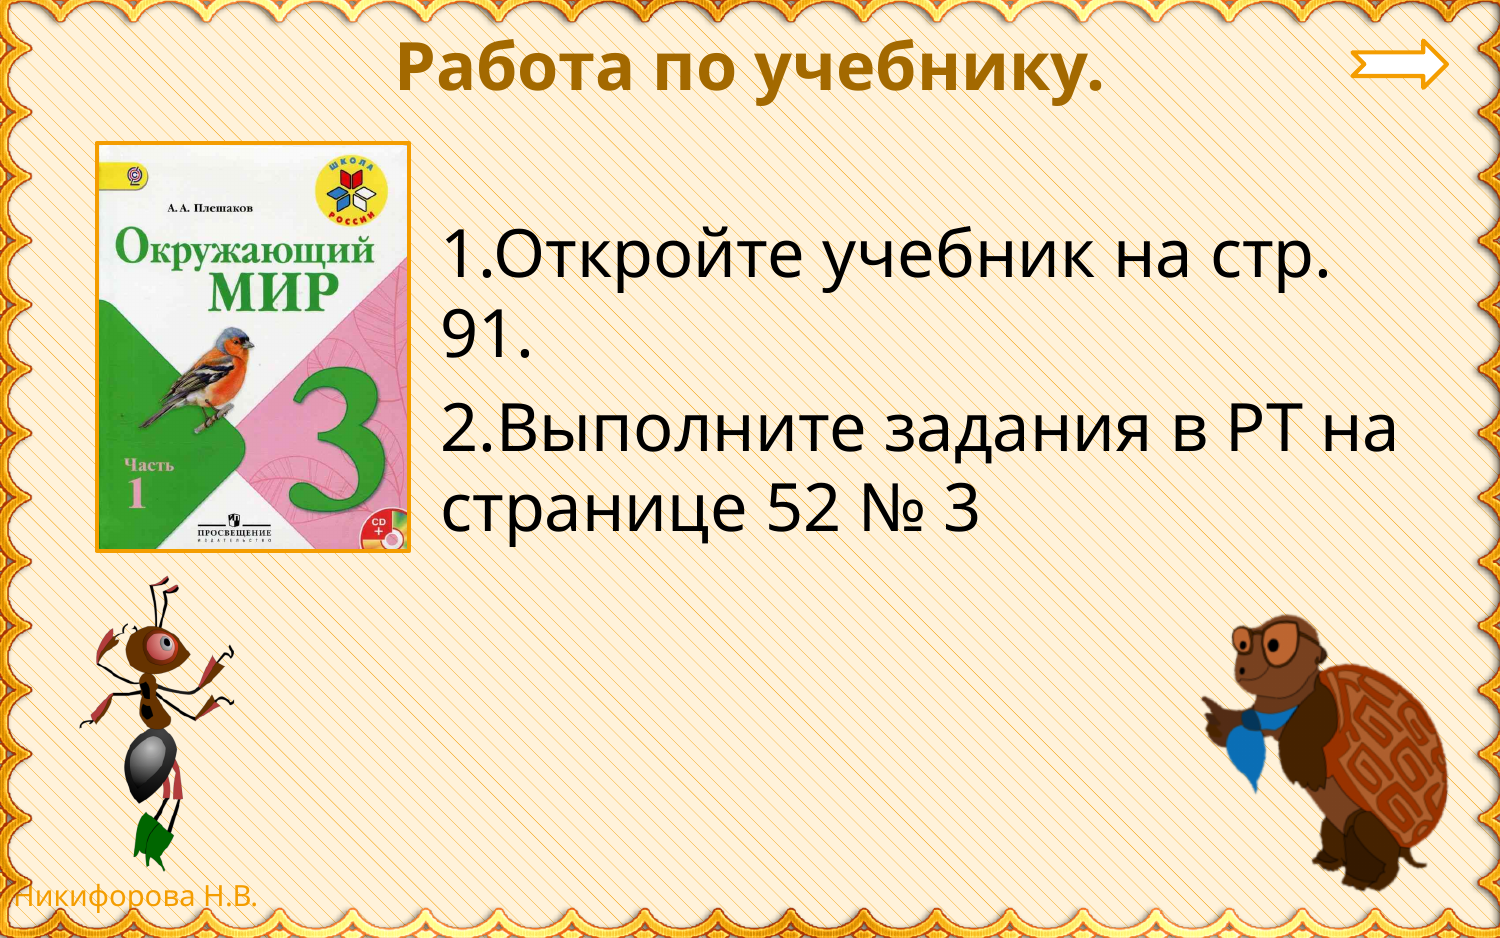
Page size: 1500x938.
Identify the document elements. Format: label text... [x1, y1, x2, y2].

text_box [1350, 38, 1450, 90]
subtitle 1.Откройте учебник на стр. 91. 2.Выполните задания в РТ на странице 52 № 3 [425, 203, 1447, 564]
picture [0, 0, 1500, 938]
title Работа по учебнику. [206, 0, 1294, 138]
